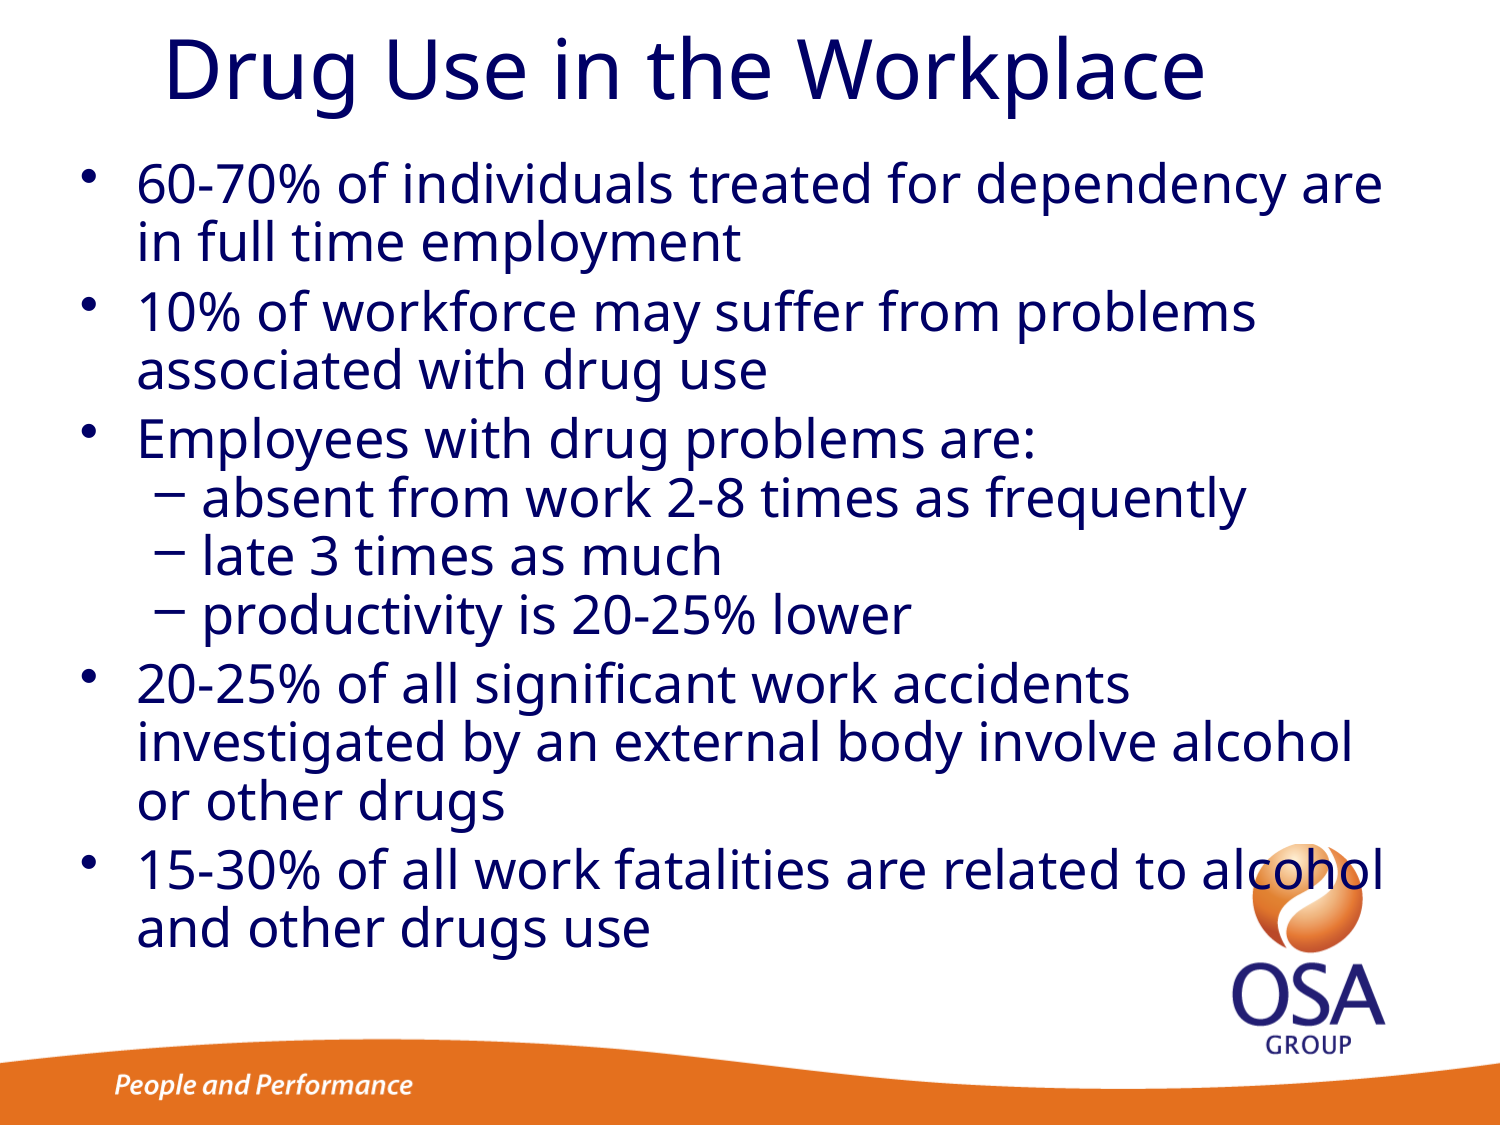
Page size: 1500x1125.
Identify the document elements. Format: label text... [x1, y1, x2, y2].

list 60-70% of individuals treated for dependency are in full time employment 10% of workforce may suffer from problems associated with drug use Employees with drug problems are: absent from work 2-8 times as frequently late 3 times as much productivity is 20-25% lower 20-25% of all significant work accidents investigated by an external body involve alcohol or other drugs 15-30% of all work fatalities are related to alcohol and other drugs use [64, 148, 1436, 1047]
title Drug Use in the Workplace [147, 0, 1394, 134]
picture [0, 844, 1500, 1125]
